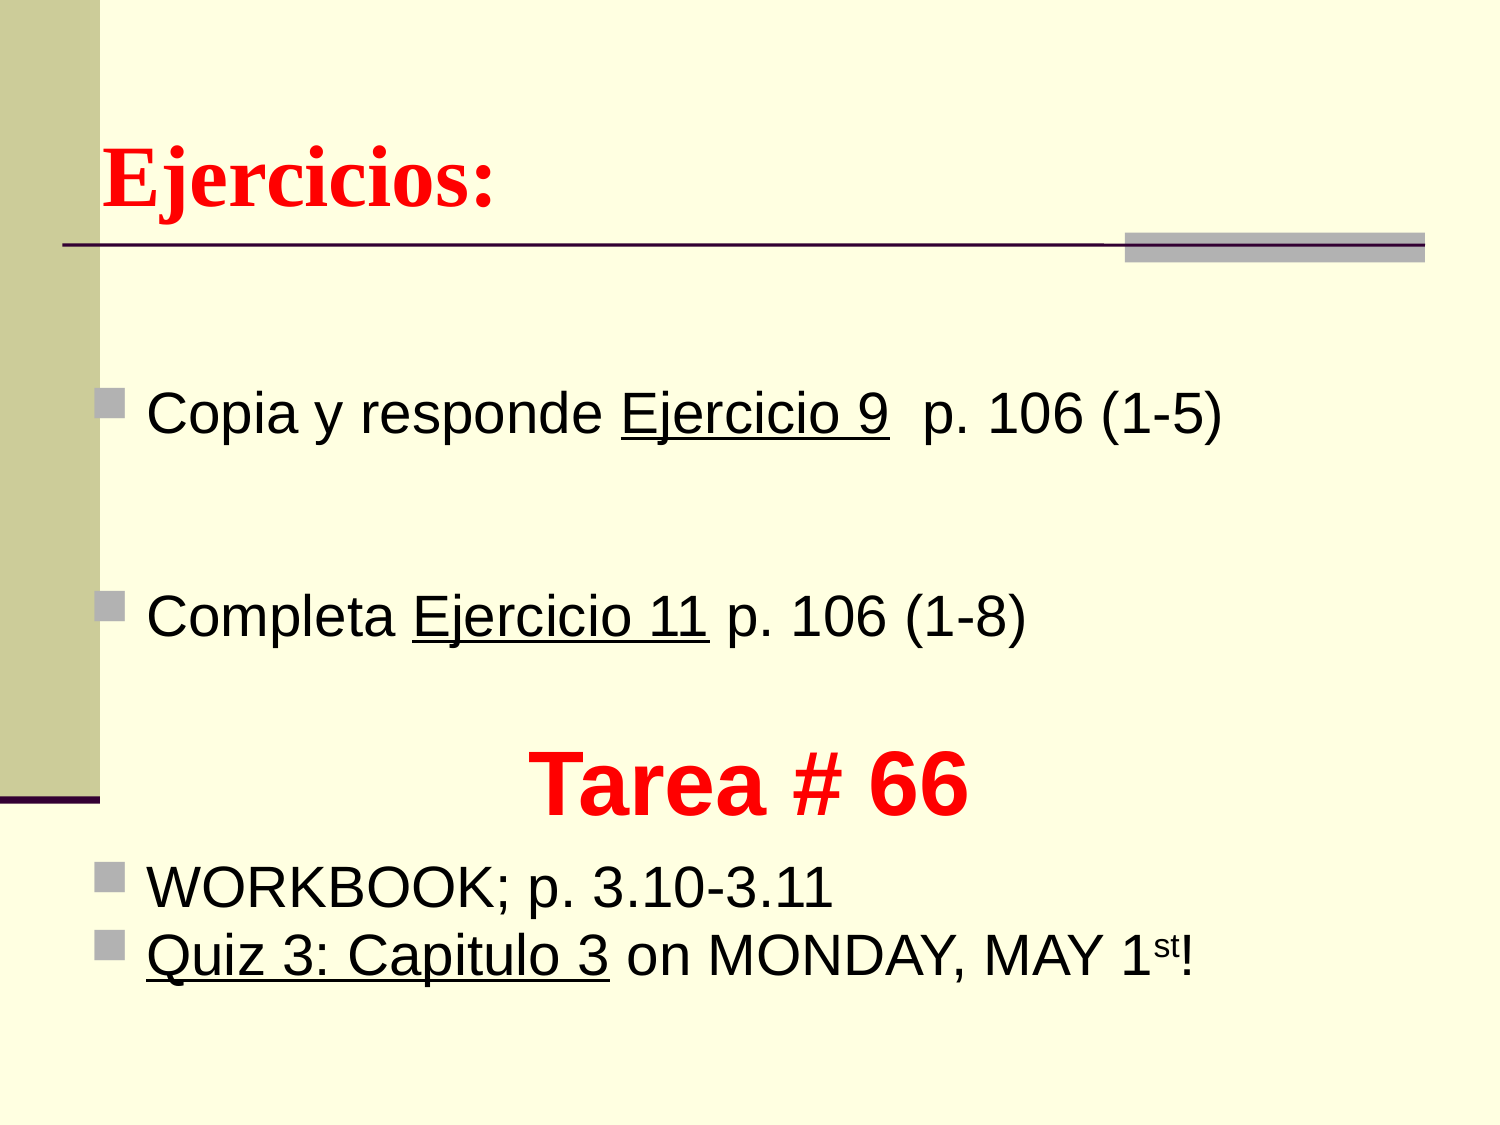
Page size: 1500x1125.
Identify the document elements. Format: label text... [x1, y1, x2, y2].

list Copia y responde Ejercicio 9 p. 106 (1-5) Completa Ejercicio 11 p. 106 (1-8) WORKBOOK; p. 3.10-3.11 Quiz 3: Capitulo 3 on MONDAY, MAY 1st! [75, 299, 1425, 712]
text_box Tarea # 66 [74, 712, 1425, 846]
title Ejercicios: [87, 104, 1438, 238]
list Copia y responde Ejercicio 9 p. 106 (1-5) Completa Ejercicio 11 p. 106 (1-8) WORKBOOK; p. 3.10-3.11 Quiz 3: Capitulo 3 on MONDAY, MAY 1st! [75, 846, 1425, 1088]
